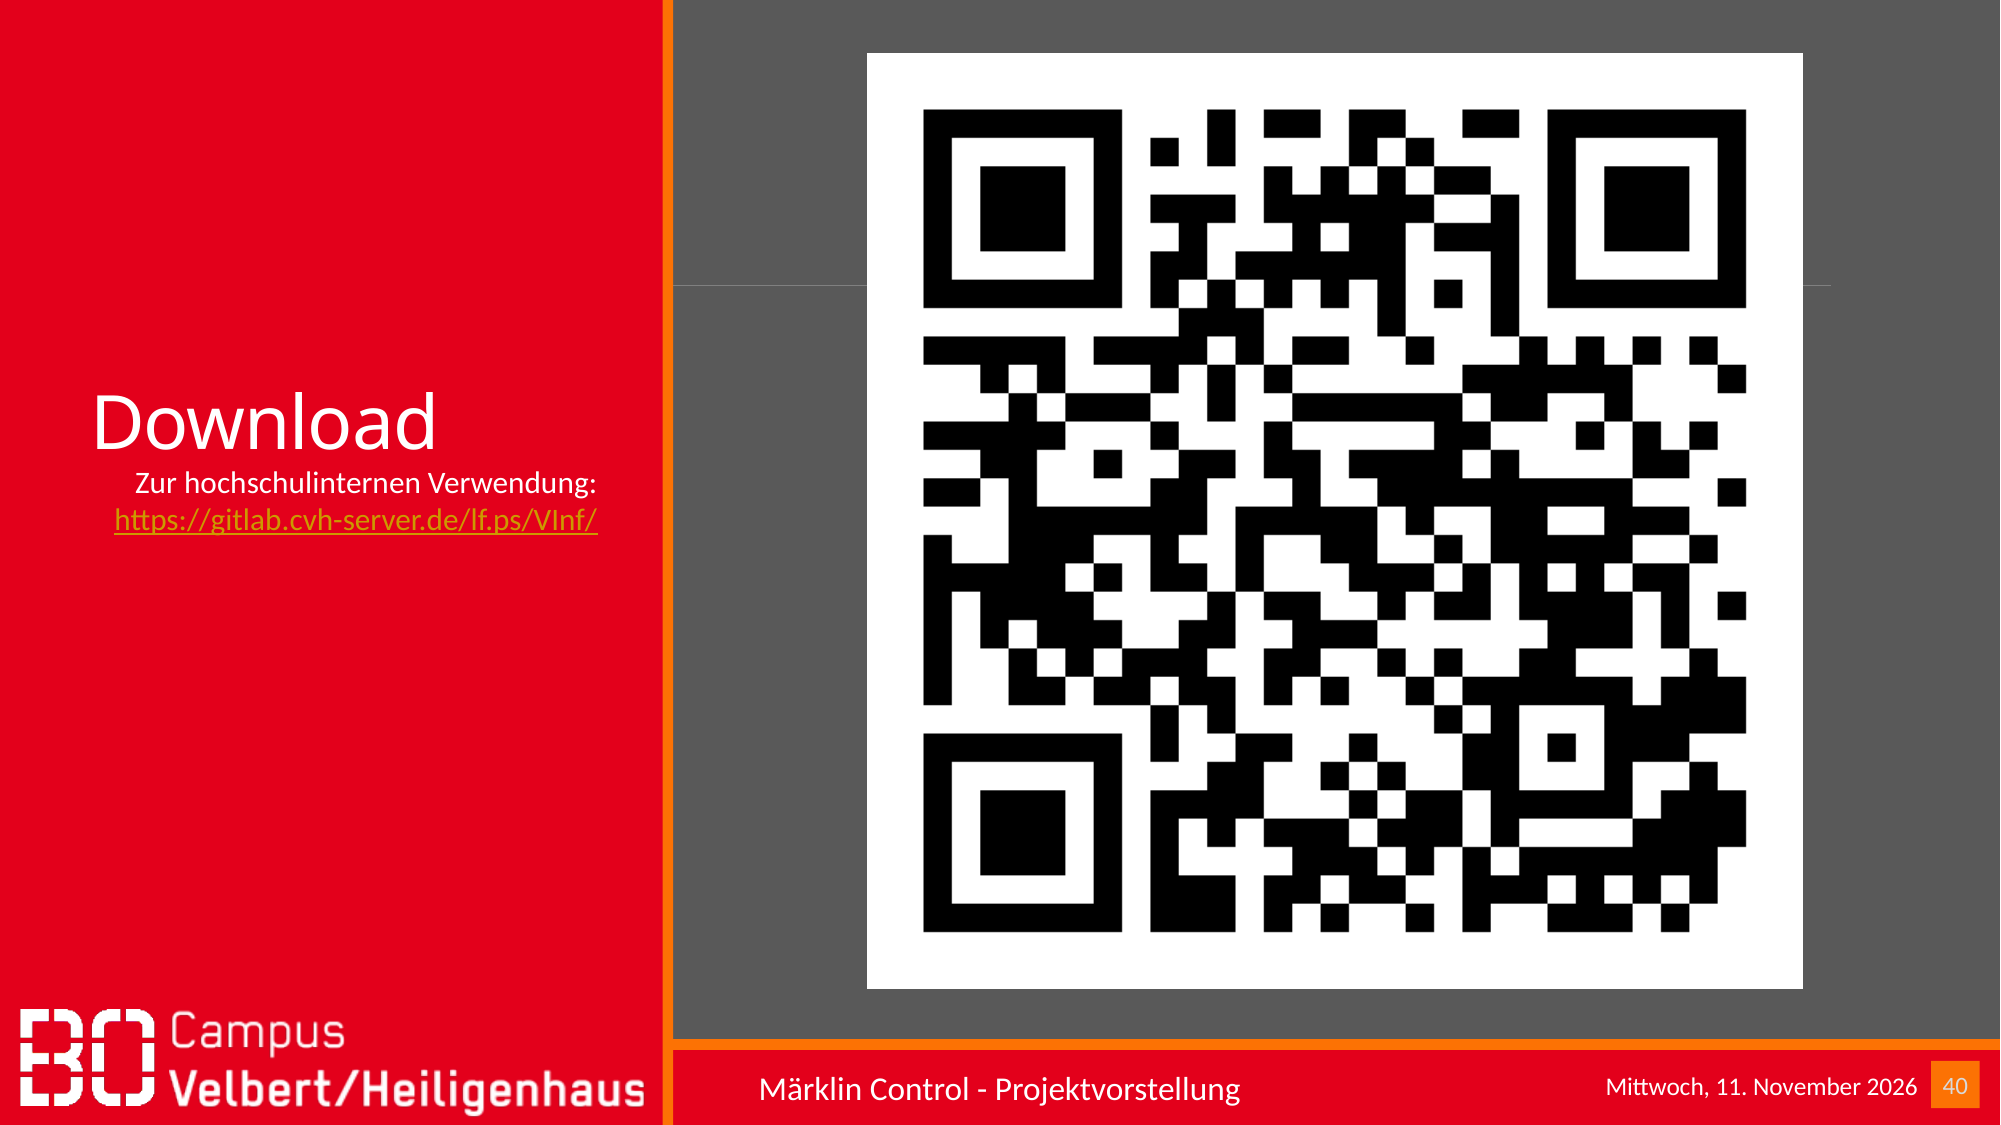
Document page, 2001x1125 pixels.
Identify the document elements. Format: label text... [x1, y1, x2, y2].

picture [19, 1009, 156, 1106]
picture [866, 53, 1803, 990]
list Zur hochschulinternen Verwendung: https://gitlab.cvh-server.de/lf.ps/VInf/ [87, 454, 613, 1009]
picture [169, 1006, 654, 1120]
slide_number 40 [1931, 1060, 1980, 1109]
title Download [75, 97, 600, 473]
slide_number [1412, 1062, 1938, 1109]
